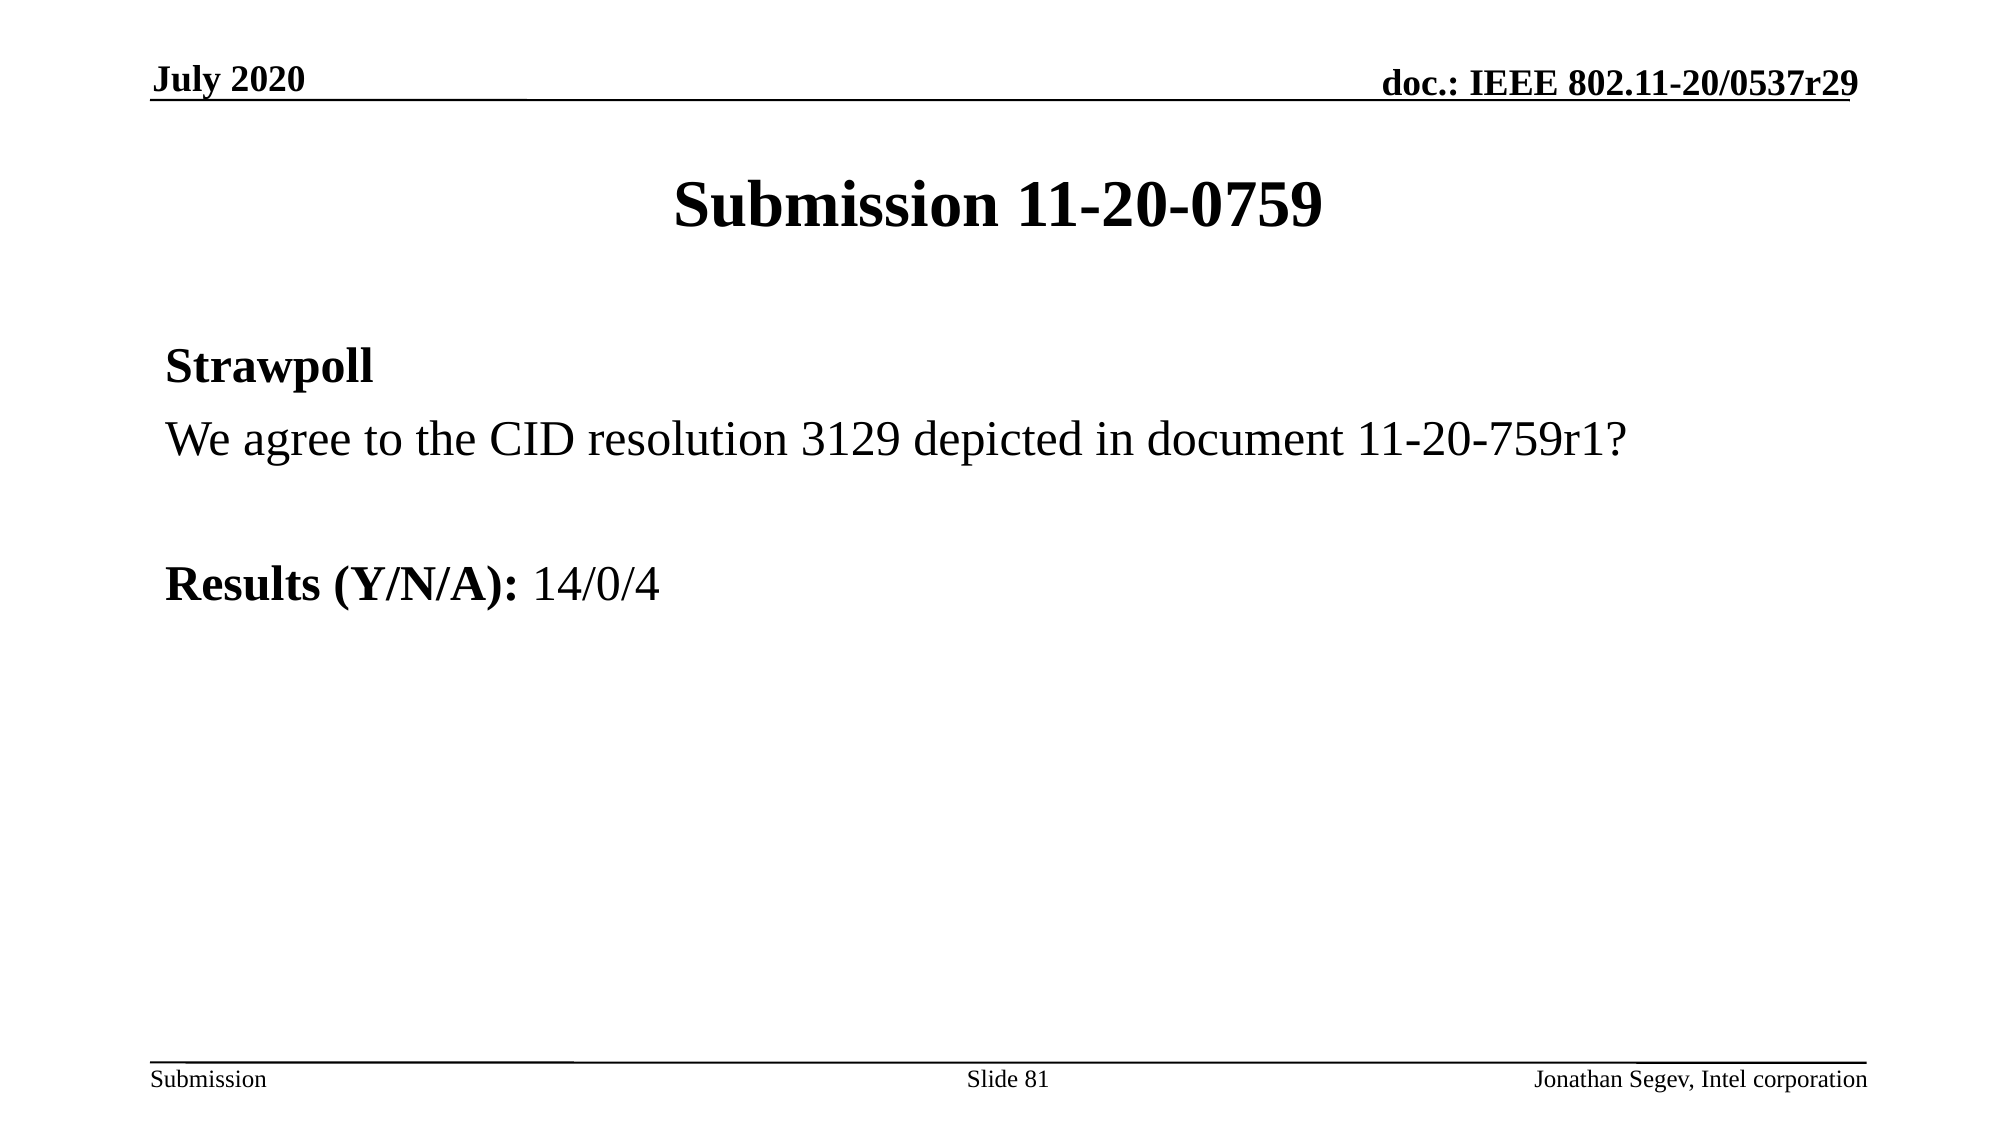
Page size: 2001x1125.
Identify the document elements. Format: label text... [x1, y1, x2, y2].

footer Jonathan Segev, Intel corporation [1171, 1061, 1869, 1093]
list Strawpoll We agree to the CID resolution 3129 depicted in document 11-20-759r1? Results (Y/N/A): 14/0/4 [149, 324, 1850, 1000]
slide_number Slide 81 [950, 1061, 1067, 1123]
title Submission 11-20-0759 [149, 112, 1850, 288]
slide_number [152, 54, 563, 100]
